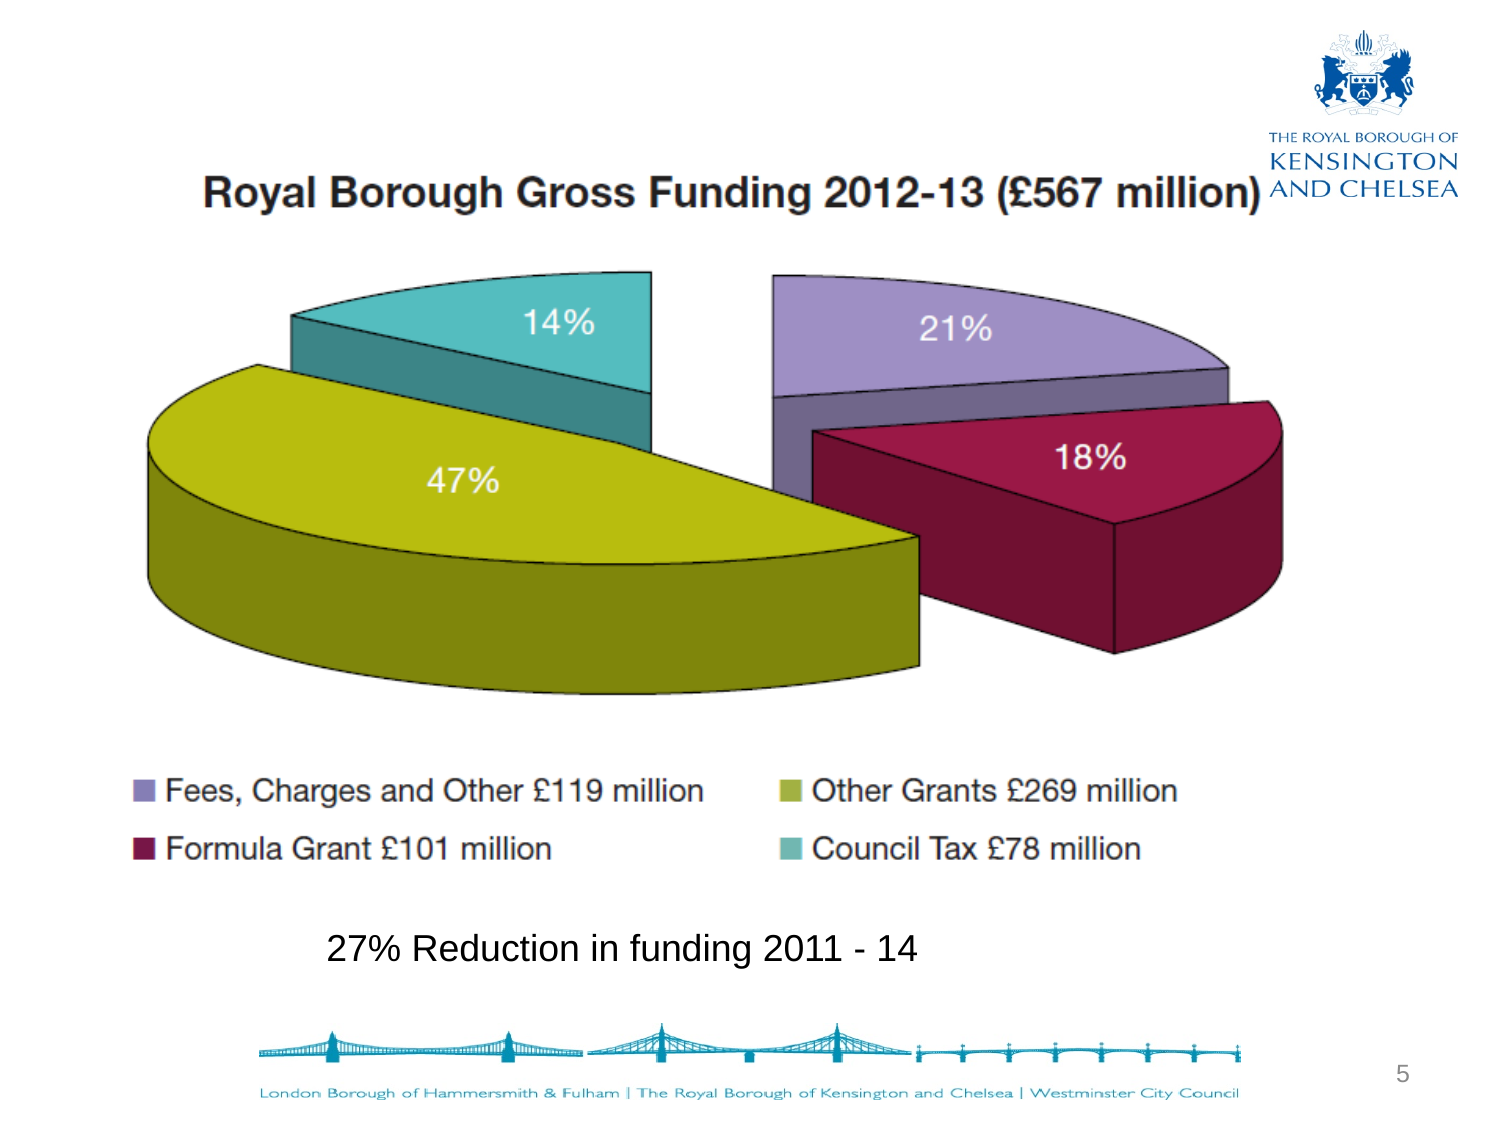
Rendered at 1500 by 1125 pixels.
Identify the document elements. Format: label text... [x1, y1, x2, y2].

picture [85, 30, 1458, 965]
picture [259, 1022, 1241, 1100]
slide_number 5 [1246, 1042, 1425, 1103]
